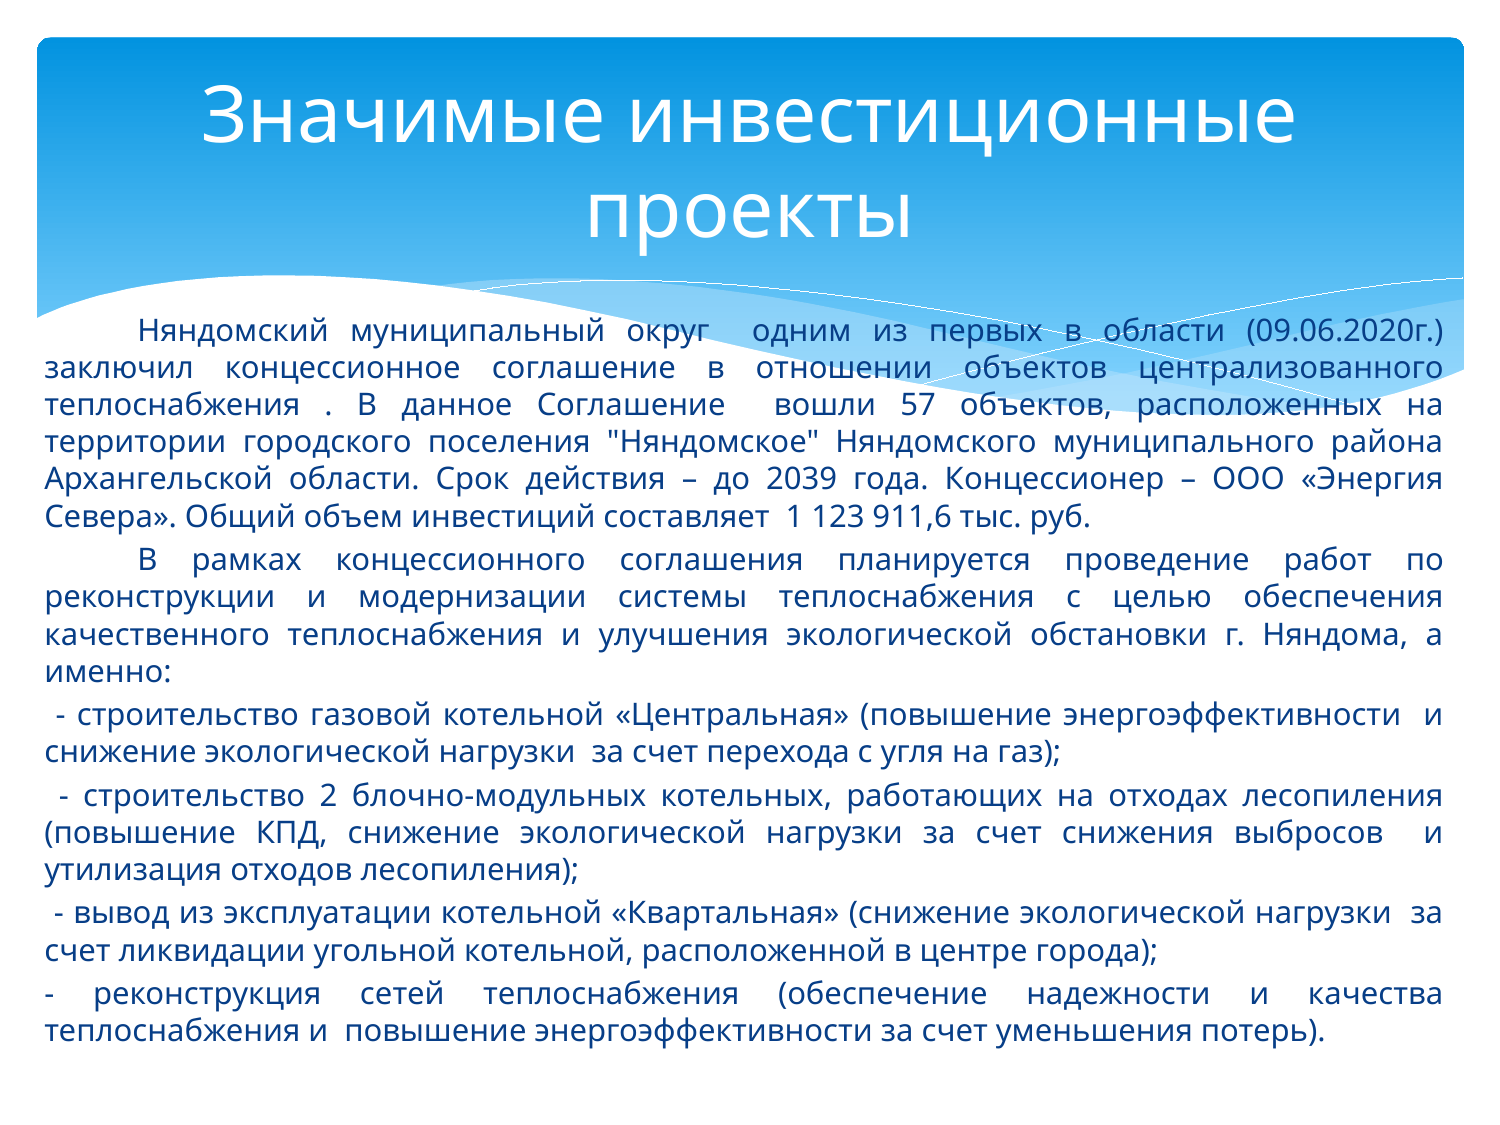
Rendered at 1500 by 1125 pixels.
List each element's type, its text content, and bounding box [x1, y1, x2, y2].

list Няндомский муниципальный округ одним из первых в области (09.06.2020г.) заключил концессионное соглашение в отношении объектов централизованного теплоснабжения . В данное Соглашение вошли 57 объектов, расположенных на территории городского поселения "Няндомское" Няндомского муниципального района Архангельской области. Срок действия – до 2039 года. Концессионер – ООО «Энергия Севера». Общий объем инвестиций составляет 1 123 911,6 тыс. руб. В рамках концессионного соглашения планируется проведение работ по реконструкции и модернизации системы теплоснабжения с целью обеспечения качественного теплоснабжения и улучшения экологической обстановки г. Няндома, а именно: - строительство газовой котельной «Центральная» (повышение энергоэффективности и снижение экологической нагрузки за счет перехода с угля на газ); - строительство 2 блочно-модульных котельных, работающих на отходах лесопиления (повышение КПД, снижение экологической нагрузки за счет снижения выбросов и утилизация отходов лесопиления); - вывод из эксплуатации котельной «Квартальная» (снижение экологической нагрузки за счет ликвидации угольной котельной, расположенной в центре города); - реконструкция сетей теплоснабжения (обеспечение надежности и качества теплоснабжения и повышение энергоэффективности за счет уменьшения потерь). [29, 302, 1459, 1059]
title Значимые инвестиционные проекты [75, 55, 1425, 261]
